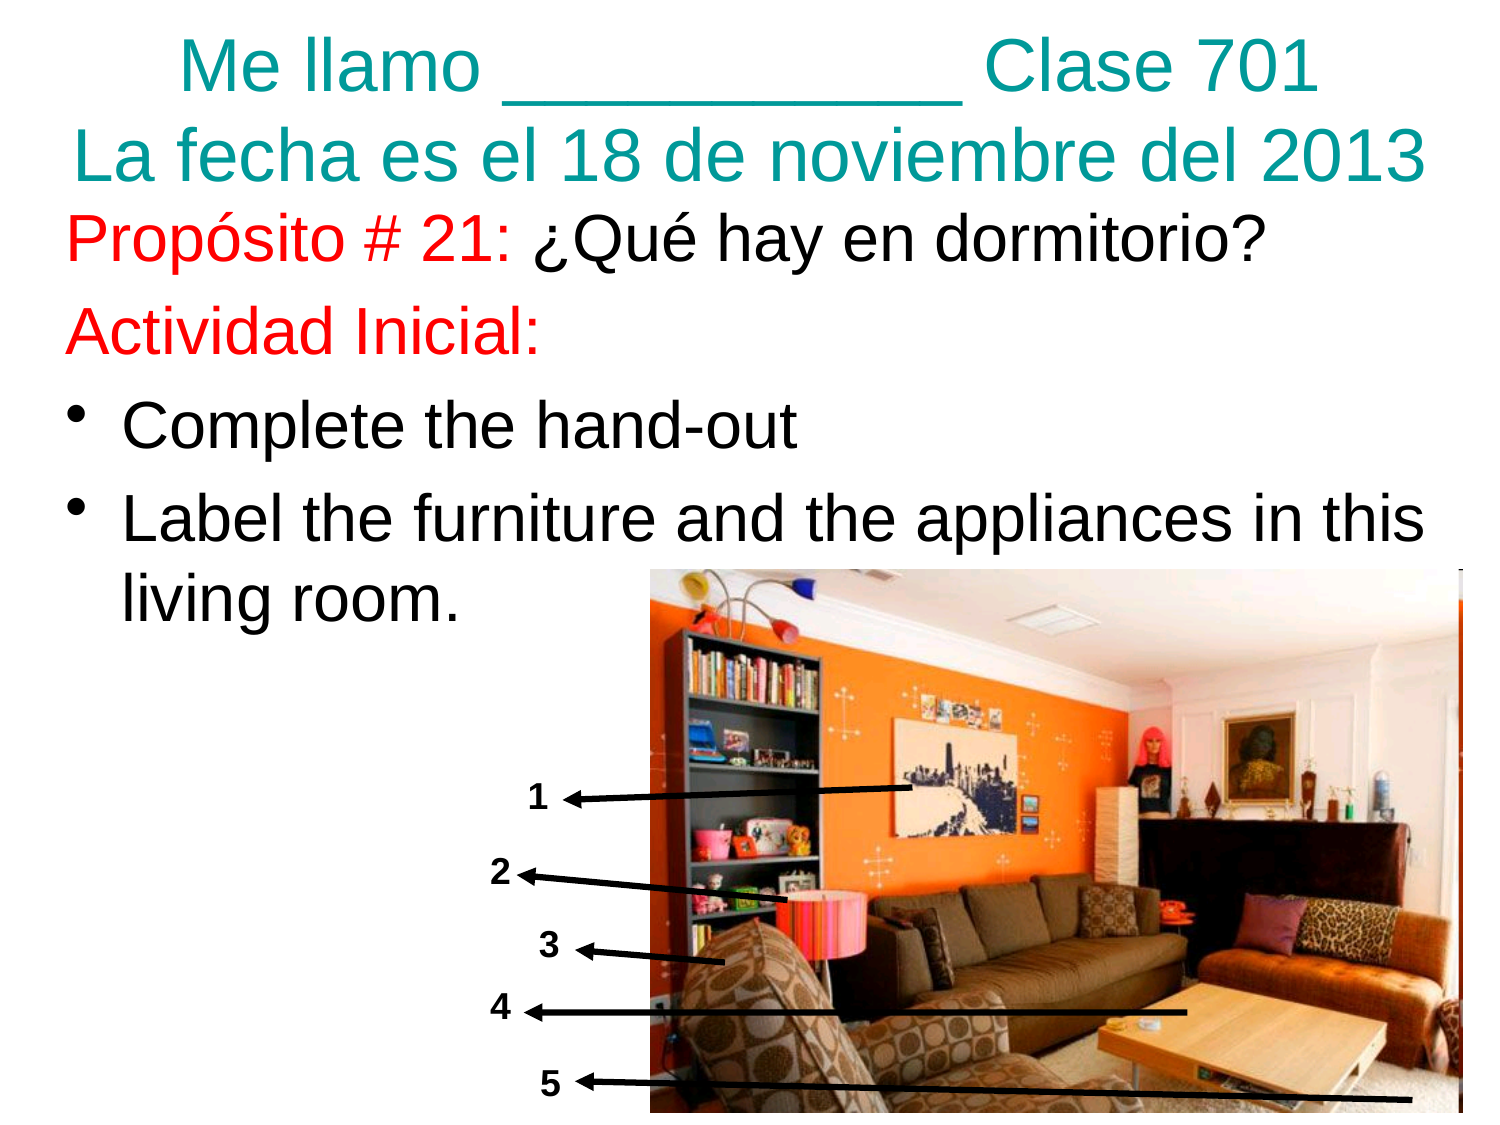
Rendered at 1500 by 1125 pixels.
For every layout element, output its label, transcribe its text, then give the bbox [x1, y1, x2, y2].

text_box [564, 793, 644, 806]
text_box 3 [524, 912, 575, 973]
picture [649, 569, 1463, 1113]
text_box 5 [525, 1051, 576, 1112]
text_box [526, 1006, 644, 1019]
text_box [526, 869, 644, 887]
text_box [576, 1075, 644, 1088]
text_box 1 [512, 764, 564, 825]
title Me llamo ___________ Clase 701 La fecha es el 18 de noviembre del 2013 [0, 12, 1500, 200]
text_box 4 [475, 974, 526, 1035]
list Propósito # 21: ¿Qué hay en dormitorio? Actividad Inicial: Complete the hand-out Label the furniture and the appliances in this living room. [50, 187, 1475, 1000]
text_box 2 [475, 839, 526, 900]
text_box [575, 944, 644, 958]
